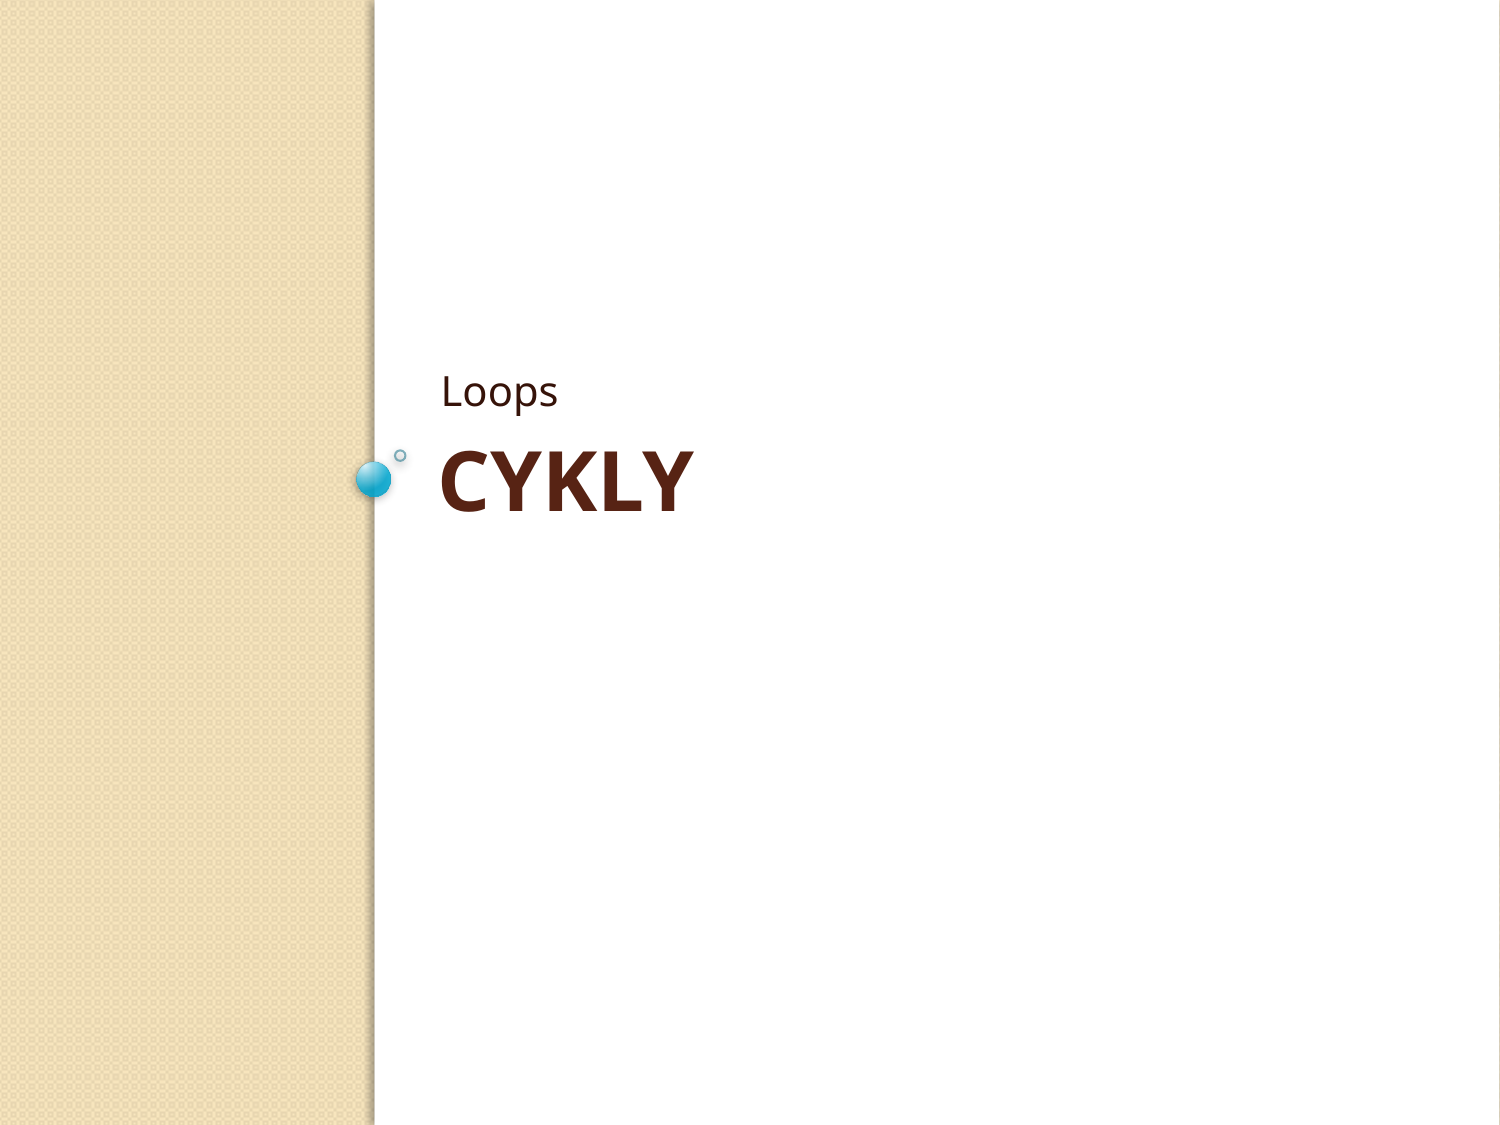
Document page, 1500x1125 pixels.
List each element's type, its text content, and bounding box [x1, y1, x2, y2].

title Cykly [422, 426, 1473, 802]
list Loops [422, 174, 1473, 423]
